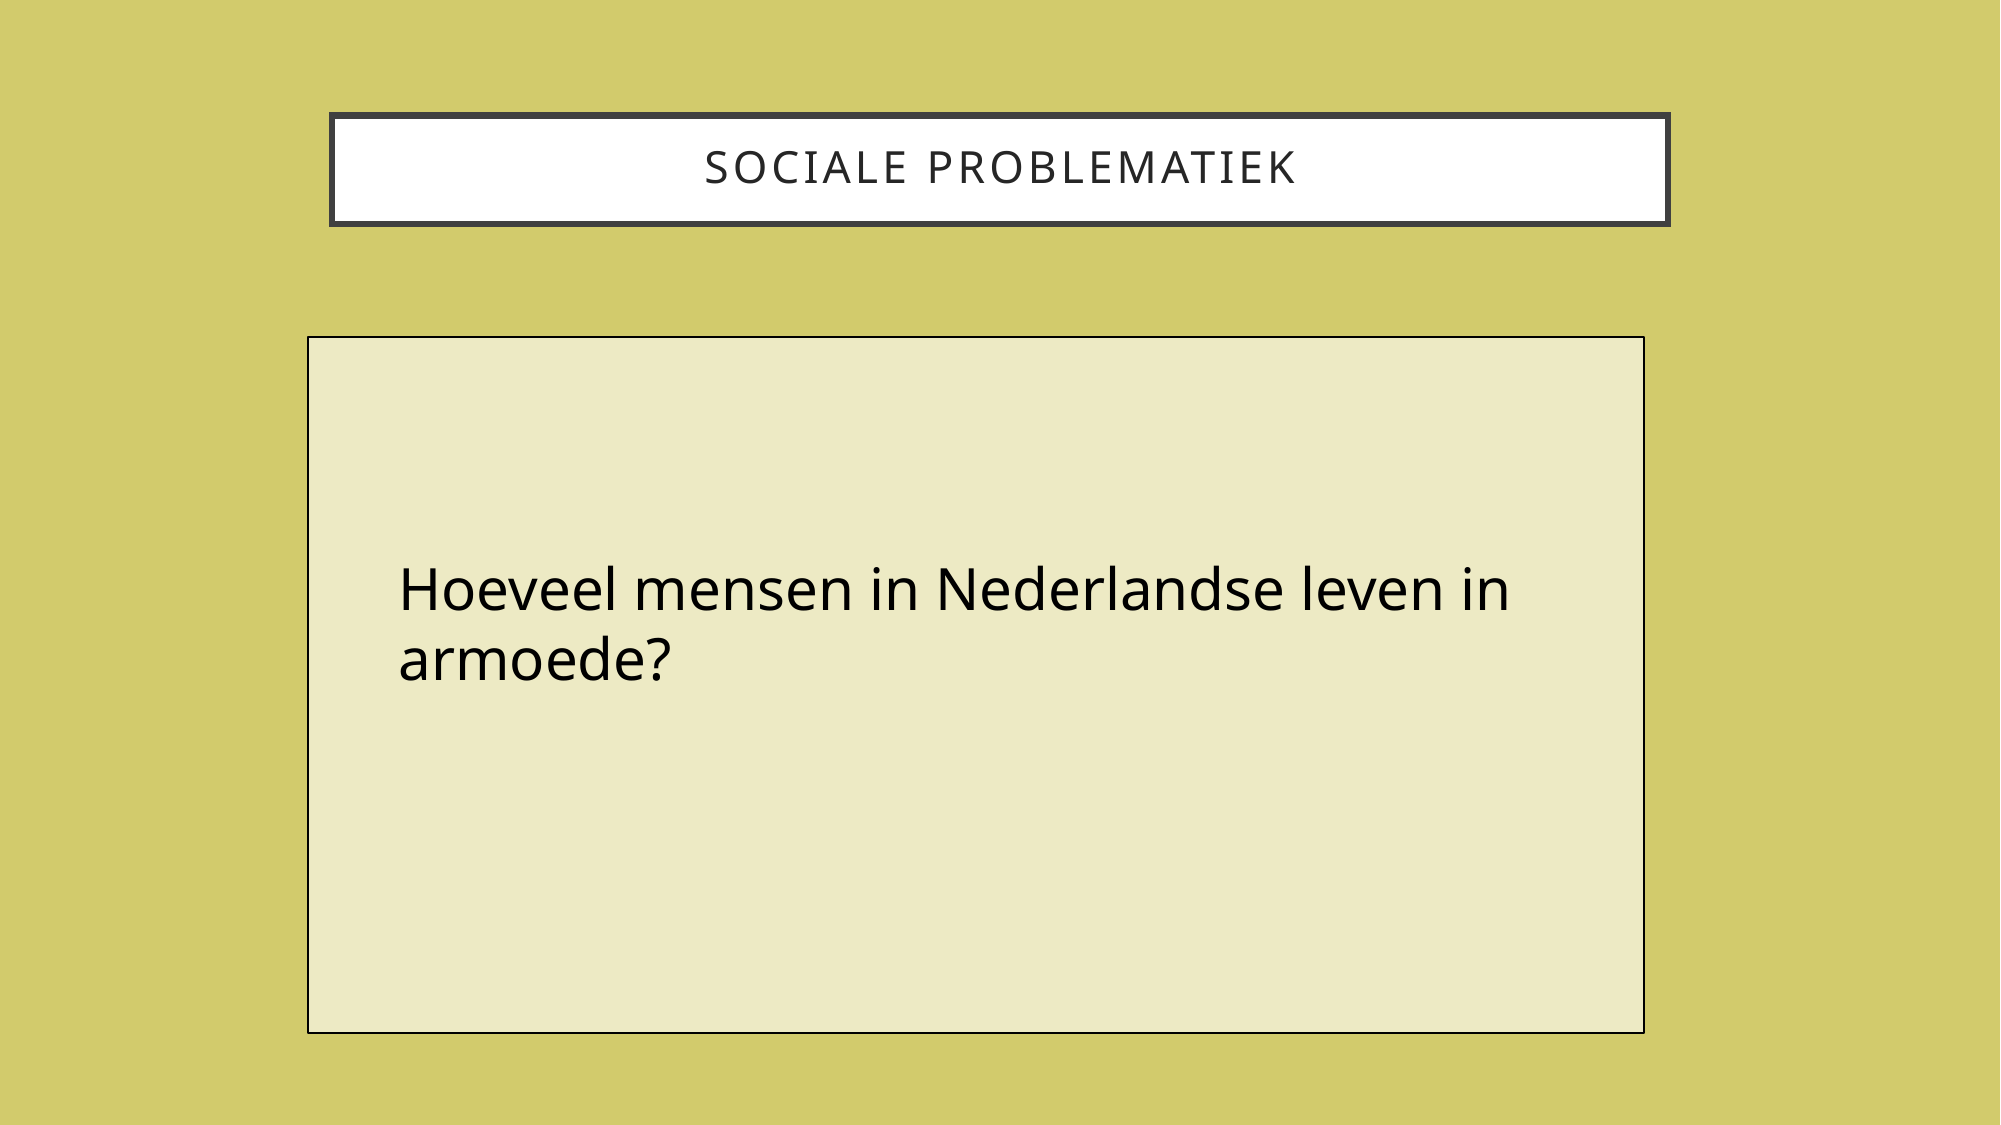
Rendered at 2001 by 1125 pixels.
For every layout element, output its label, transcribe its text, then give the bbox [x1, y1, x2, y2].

title Sociale problematiek [329, 112, 1671, 227]
text_box [307, 336, 1645, 1034]
text_box Hoeveel mensen in Nederlandse leven in armoede? [383, 545, 1617, 700]
